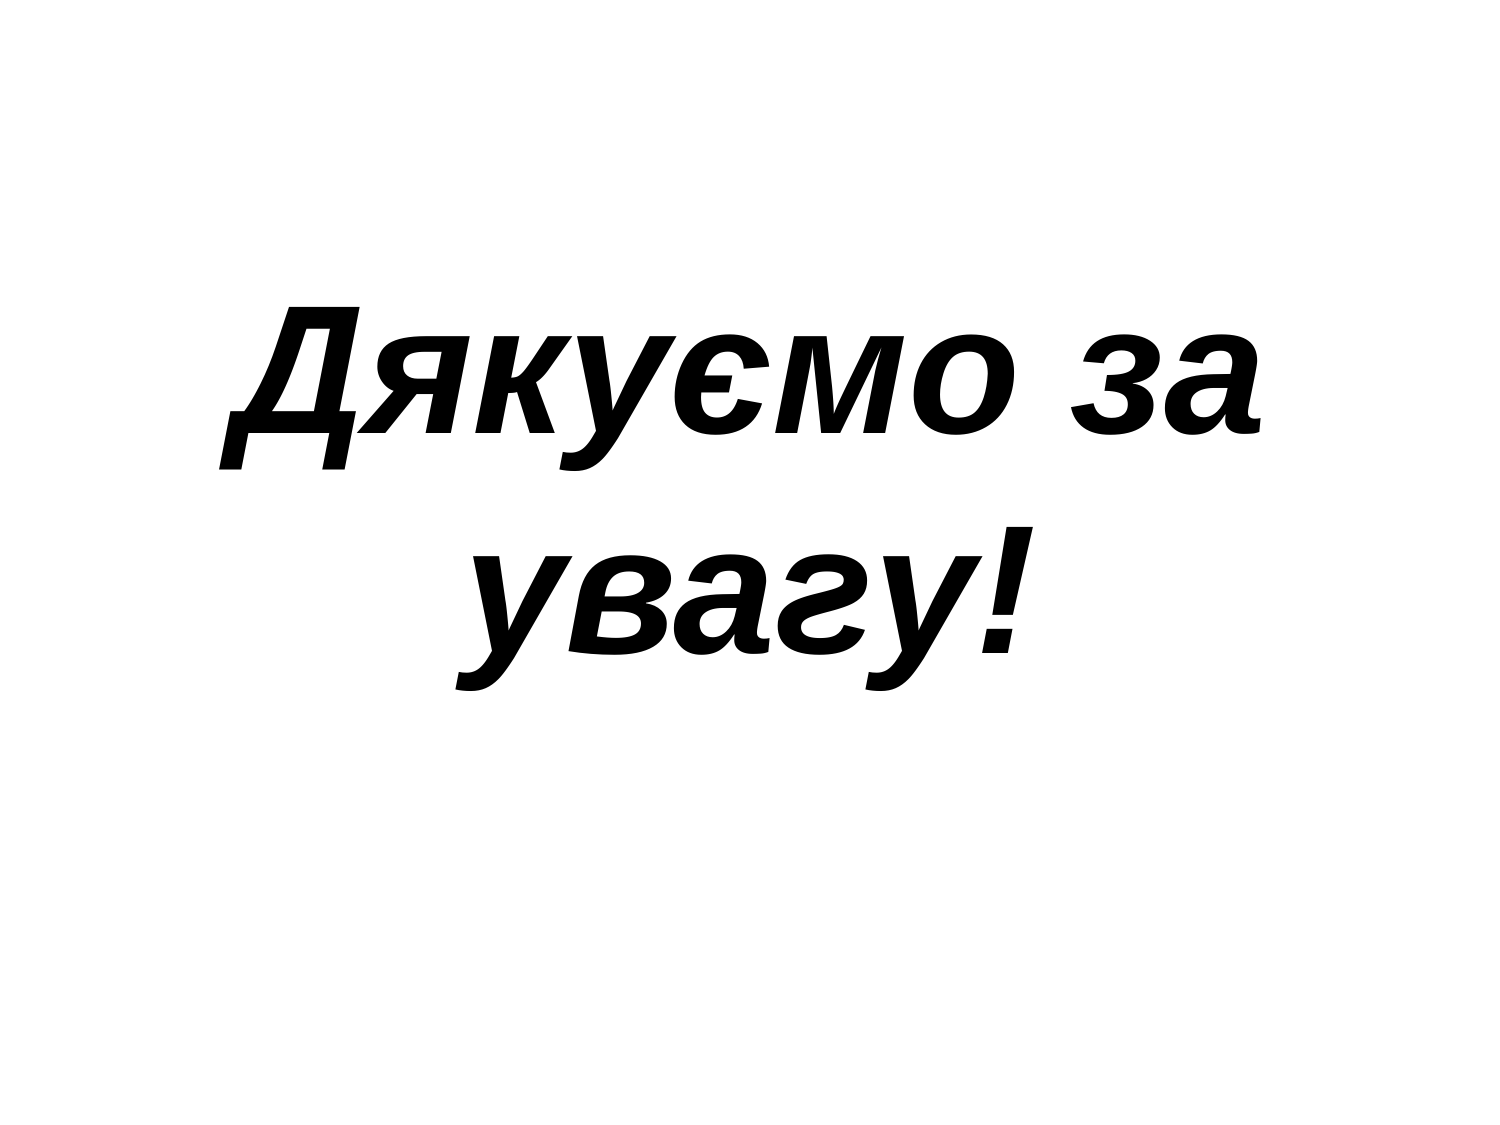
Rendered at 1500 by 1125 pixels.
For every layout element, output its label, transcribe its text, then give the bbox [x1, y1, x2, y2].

title Дякуємо за увагу! [112, 349, 1388, 591]
